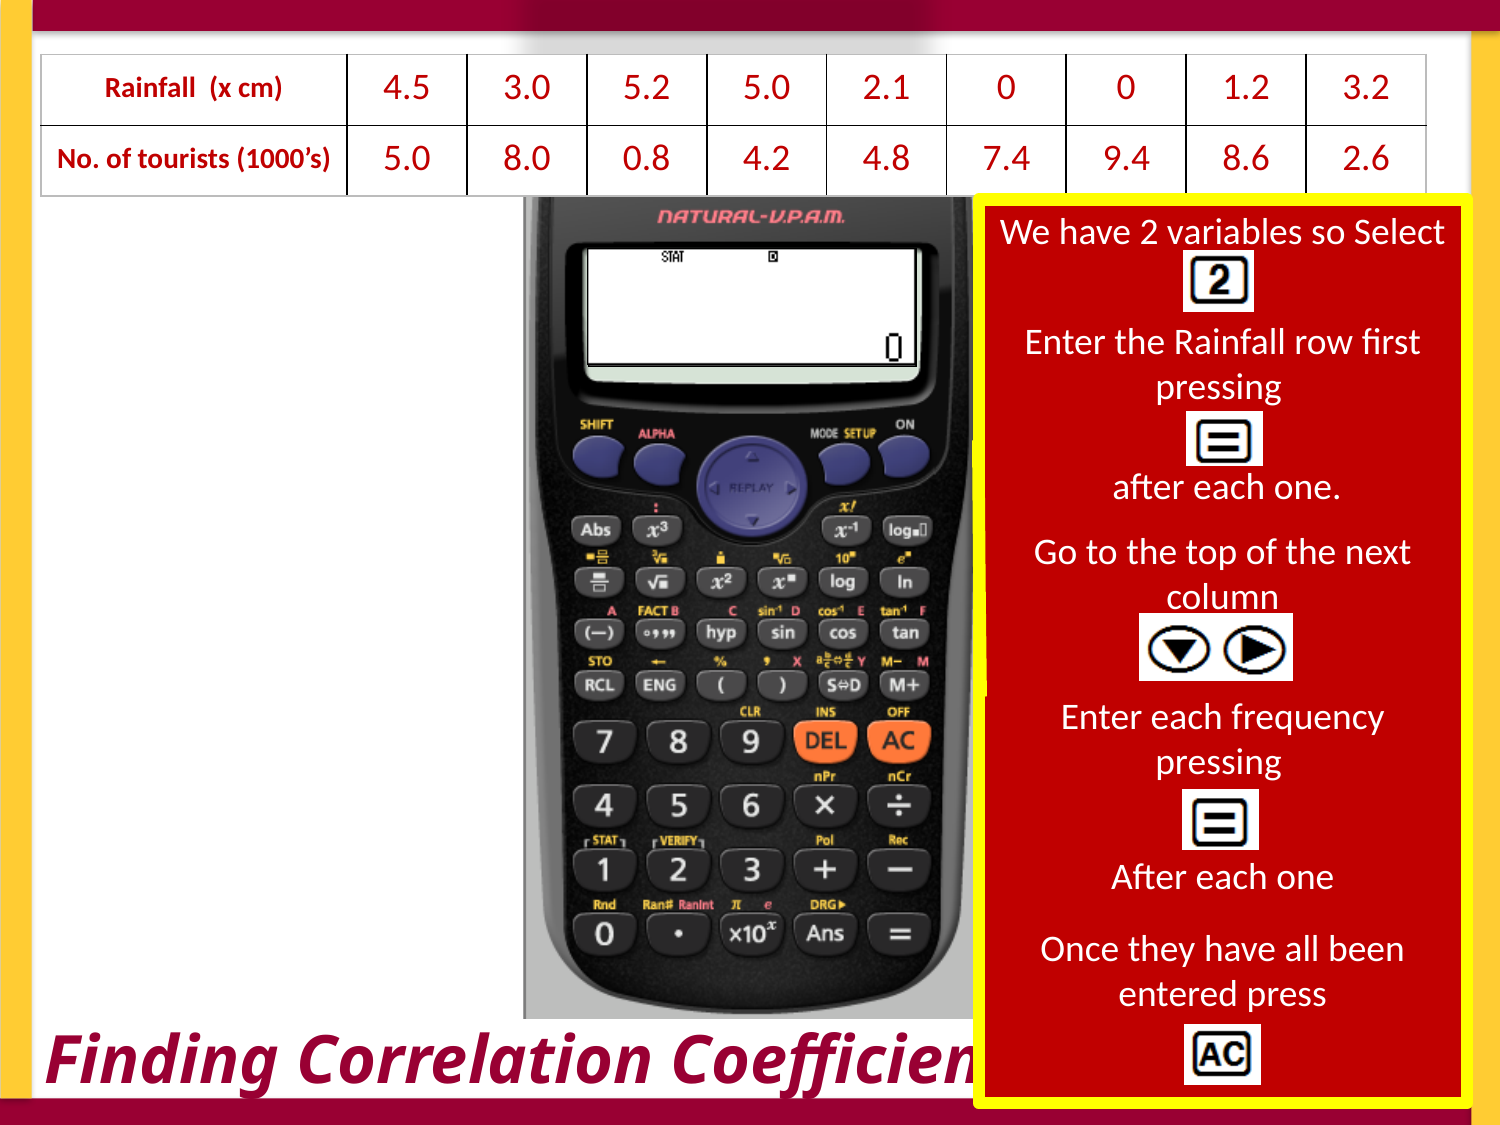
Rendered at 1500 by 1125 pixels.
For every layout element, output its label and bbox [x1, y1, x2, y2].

text_box [978, 199, 1468, 1104]
picture [1182, 250, 1254, 312]
picture [1139, 613, 1293, 681]
picture [1182, 789, 1259, 850]
picture [523, 197, 973, 1019]
